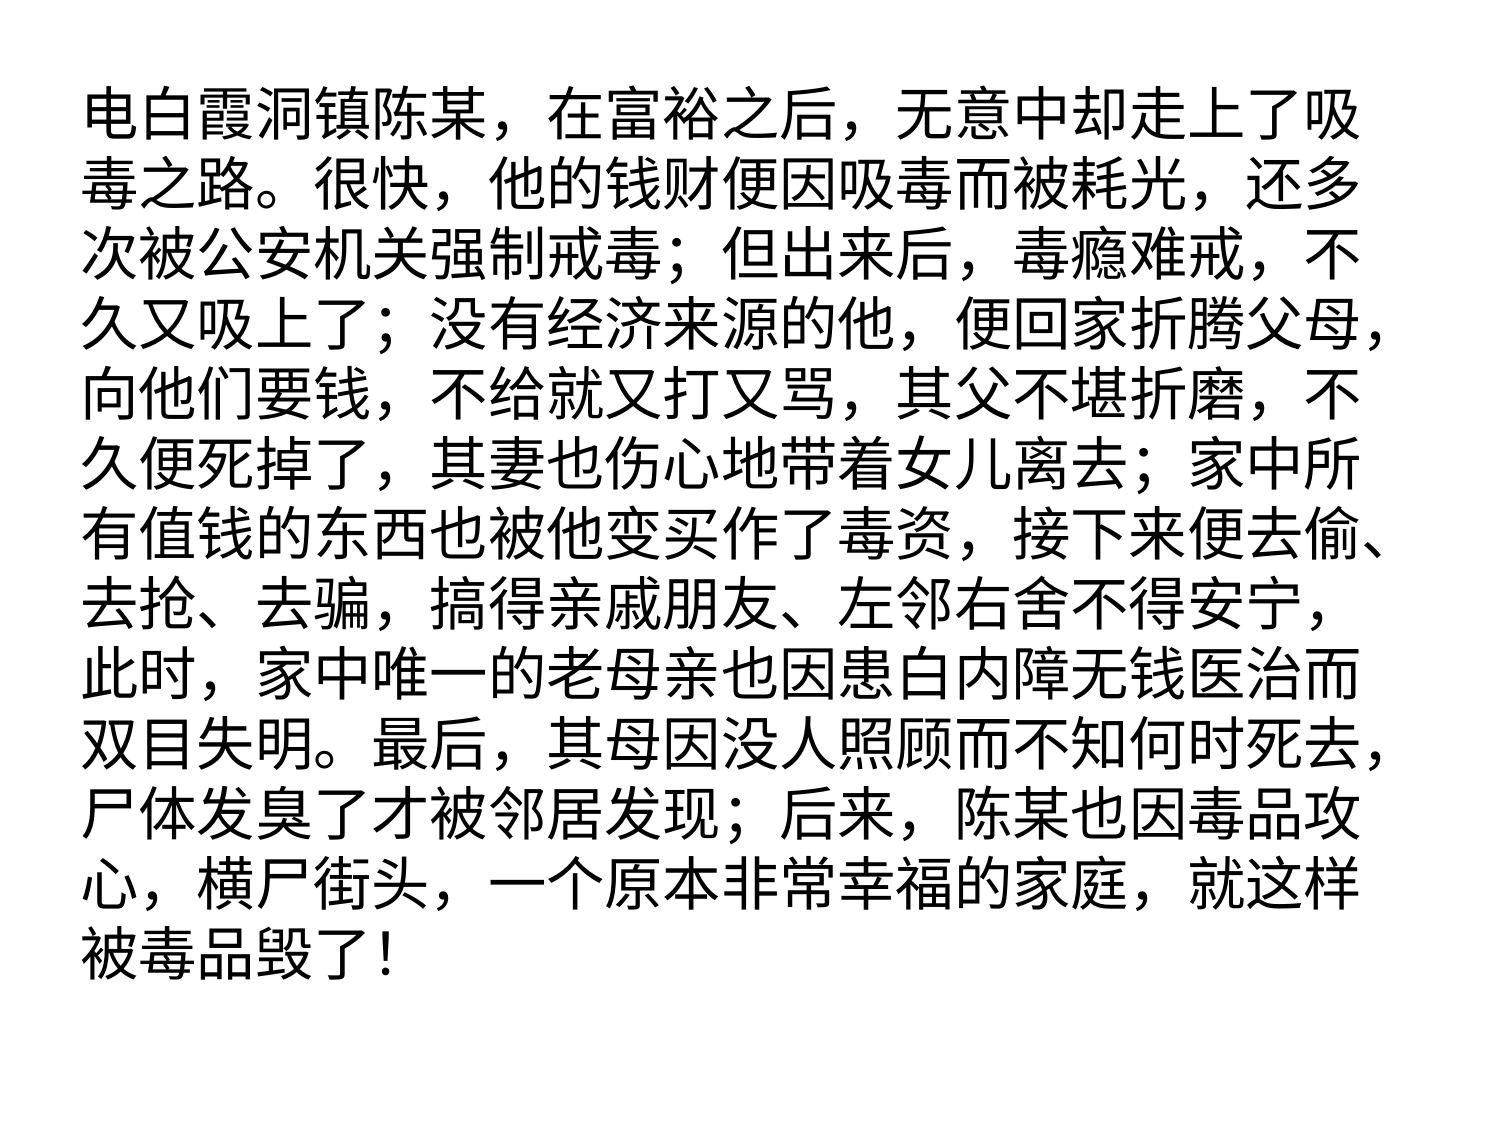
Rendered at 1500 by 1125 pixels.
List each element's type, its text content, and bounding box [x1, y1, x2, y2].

text_box 电白霞洞镇陈某，在富裕之后，无意中却走上了吸毒之路。很快，他的钱财便因吸毒而被耗光，还多次被公安机关强制戒毒；但出来后，毒瘾难戒，不久又吸上了；没有经济来源的他，便回家折腾父母，向他们要钱，不给就又打又骂，其父不堪折磨，不久便死掉了，其妻也伤心地带着女儿离去；家中所有值钱的东西也被他变买作了毒资，接下来便去偷、去抢、去骗，搞得亲戚朋友、左邻右舍不得安宁，此时，家中唯一的老母亲也因患白内障无钱医治而双目失明。最后，其母因没人照顾而不知何时死去，尸体发臭了才被邻居发现；后来，陈某也因毒品攻心，横尸街头，一个原本非常幸福的家庭，就这样被毒品毁了！ [65, 69, 1435, 995]
